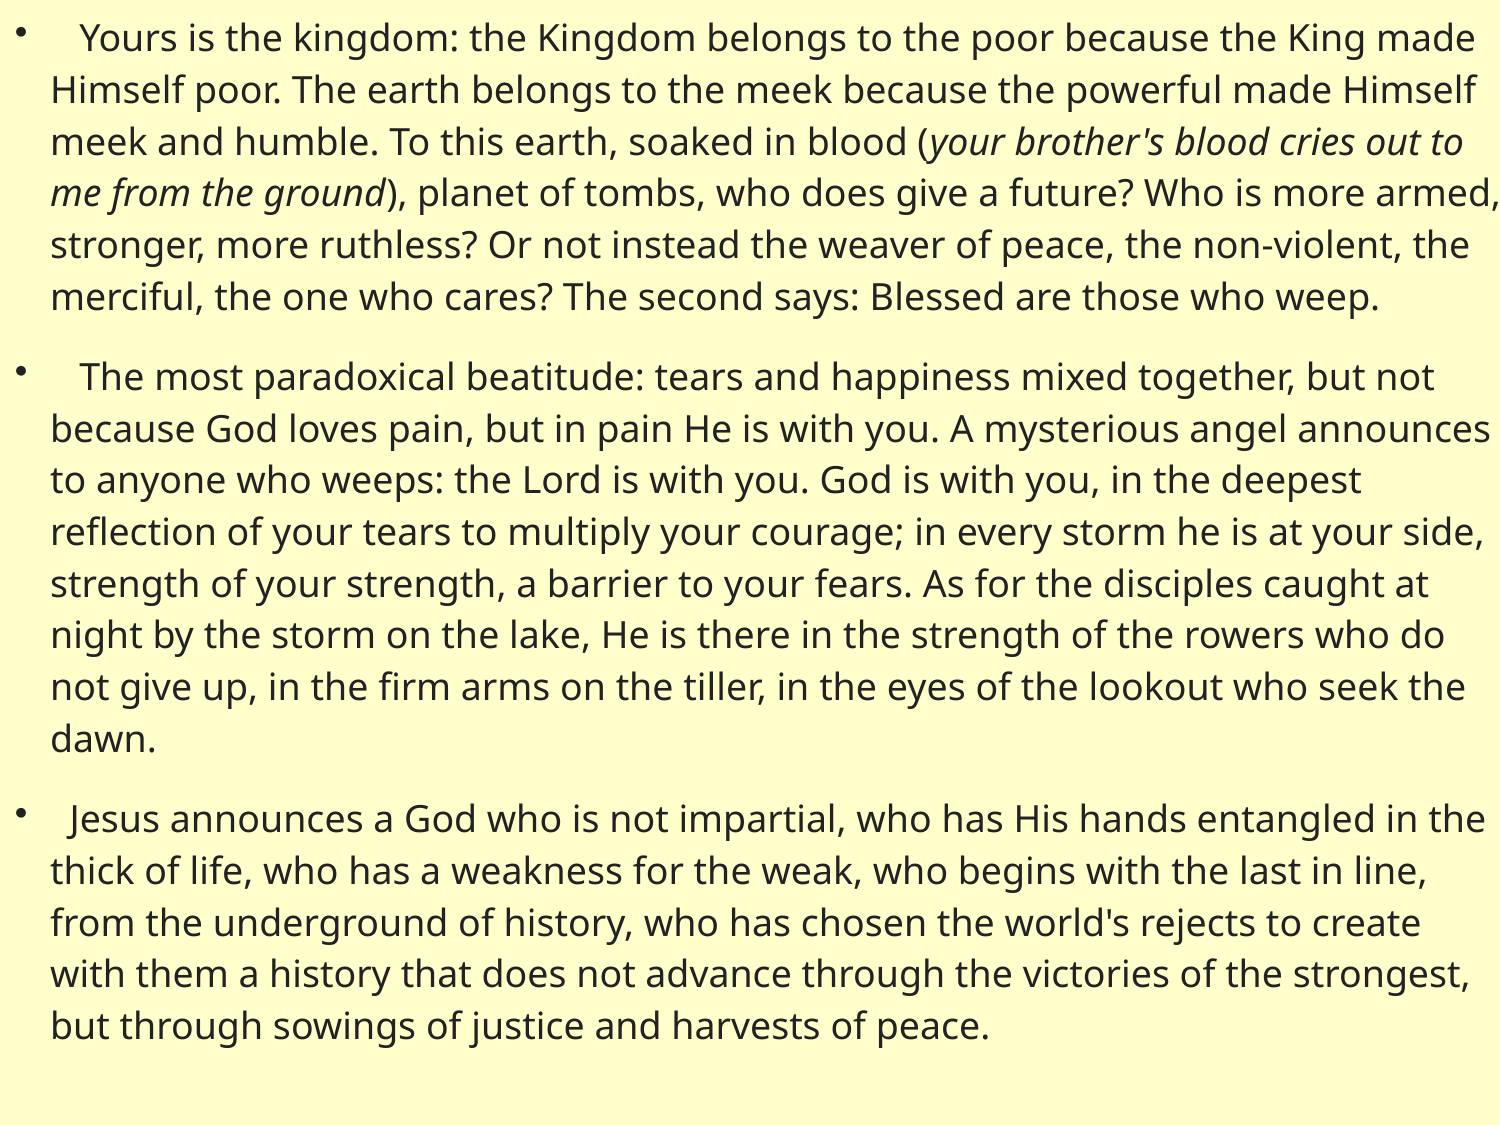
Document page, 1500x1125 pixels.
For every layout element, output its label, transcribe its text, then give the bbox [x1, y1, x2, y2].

text_box Yours is the kingdom: the Kingdom belongs to the poor because the King made Himself poor. The earth belongs to the meek because the powerful made Himself meek and humble. To this earth, soaked in blood (your brother's blood cries out to me from the ground), planet of tombs, who does give a future? Who is more armed, stronger, more ruthless? Or not instead the weaver of peace, the non-violent, the merciful, the one who cares? The second says: Blessed are those who weep. The most paradoxical beatitude: tears and happiness mixed together, but not because God loves pain, but in pain He is with you. A mysterious angel announces to anyone who weeps: the Lord is with you. God is with you, in the deepest reflection of your tears to multiply your courage; in every storm he is at your side, strength of your strength, a barrier to your fears. As for the disciples caught at night by the storm on the lake, He is there in the strength of the rowers who do not give up, in the firm arms on the tiller, in the eyes of the lookout who seek the dawn. Jesus announces a God who is not impartial, who has His hands entangled in the thick of life, who has a weakness for the weak, who begins with the last in line, from the underground of history, who has chosen the world's rejects to create with them a history that does not advance through the victories of the strongest, but through sowings of justice and harvests of peace. [0, 0, 1500, 1055]
